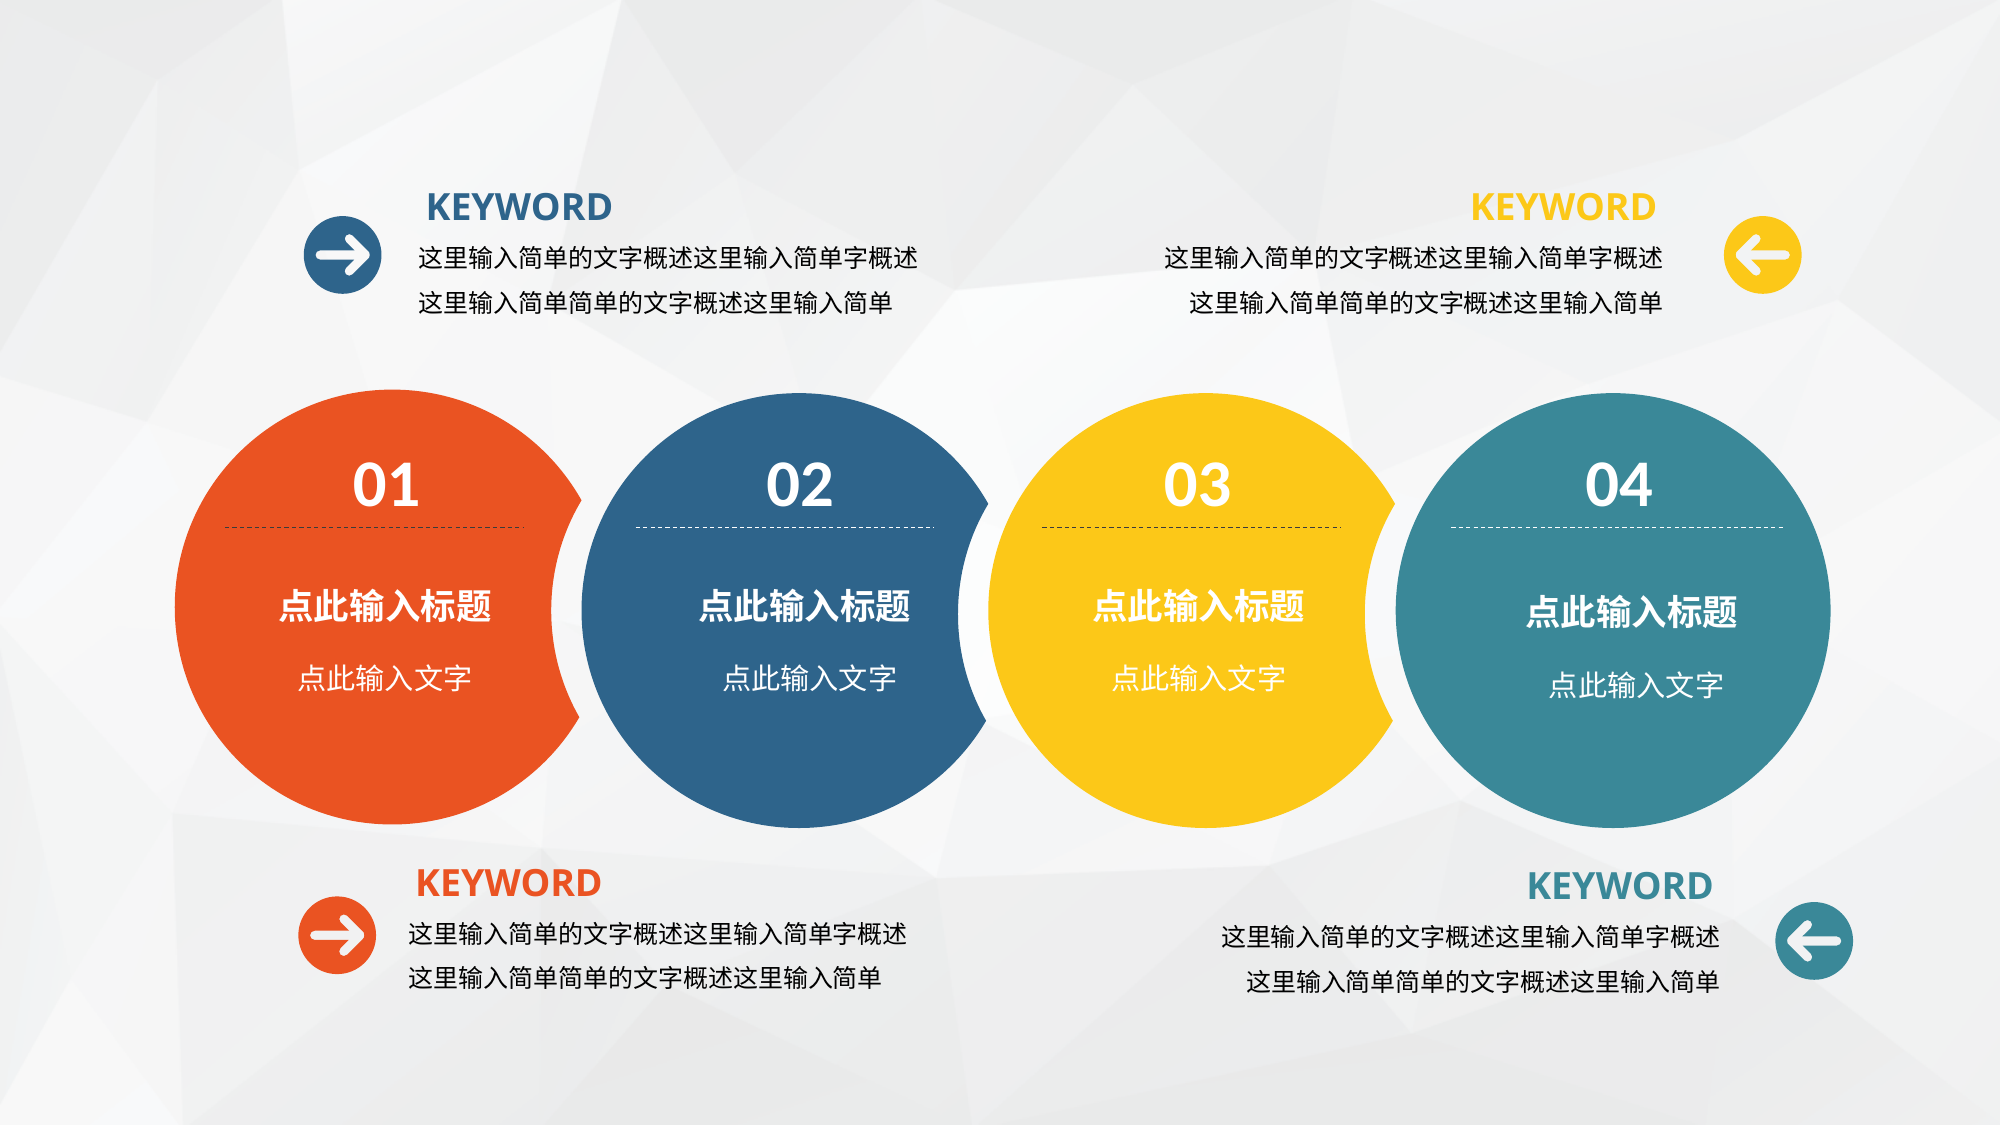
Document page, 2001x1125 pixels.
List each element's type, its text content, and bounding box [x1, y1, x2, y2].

picture [0, 0, 2000, 1125]
text_box 04 [1570, 392, 1668, 527]
text_box [994, 395, 1397, 555]
text_box KEYWORD [400, 851, 618, 895]
text_box 点此输入标题 [1428, 561, 1835, 641]
text_box 03 [1149, 392, 1247, 527]
text_box 02 [751, 392, 849, 527]
text_box 这里输入简单的文字概述这里输入简单字概述这里输入简单简单的文字概述这里输入简单 [1205, 898, 1736, 1004]
text_box [1774, 901, 1855, 981]
text_box [353, 388, 431, 392]
text_box 点此输入文字 [1433, 642, 1840, 710]
text_box 点此输入标题 [995, 555, 1402, 634]
text_box [297, 895, 378, 976]
text_box KEYWORD [1511, 854, 1729, 898]
text_box KEYWORD [410, 175, 629, 220]
text_box 点此输入标题 [182, 555, 588, 634]
text_box 这里输入简单的文字概述这里输入简单字概述这里输入简单简单的文字概述这里输入简单 [393, 895, 935, 1001]
text_box 点此输入文字 [995, 635, 1402, 703]
text_box [581, 397, 990, 830]
text_box 这里输入简单的文字概述这里输入简单字概述这里输入简单简单的文字概述这里输入简单 [404, 220, 945, 325]
text_box 点此输入文字 [607, 635, 995, 703]
text_box [1722, 215, 1803, 295]
text_box [1007, 703, 1395, 830]
text_box [173, 392, 583, 667]
text_box [302, 215, 383, 295]
text_box 点此输入文字 [182, 635, 588, 703]
text_box 01 [337, 392, 436, 527]
text_box 这里输入简单的文字概述这里输入简单字概述这里输入简单简单的文字概述这里输入简单 [1148, 220, 1679, 325]
text_box [1395, 396, 1830, 830]
text_box 点此输入标题 [601, 555, 995, 634]
text_box [195, 703, 581, 826]
text_box KEYWORD [1454, 175, 1673, 220]
